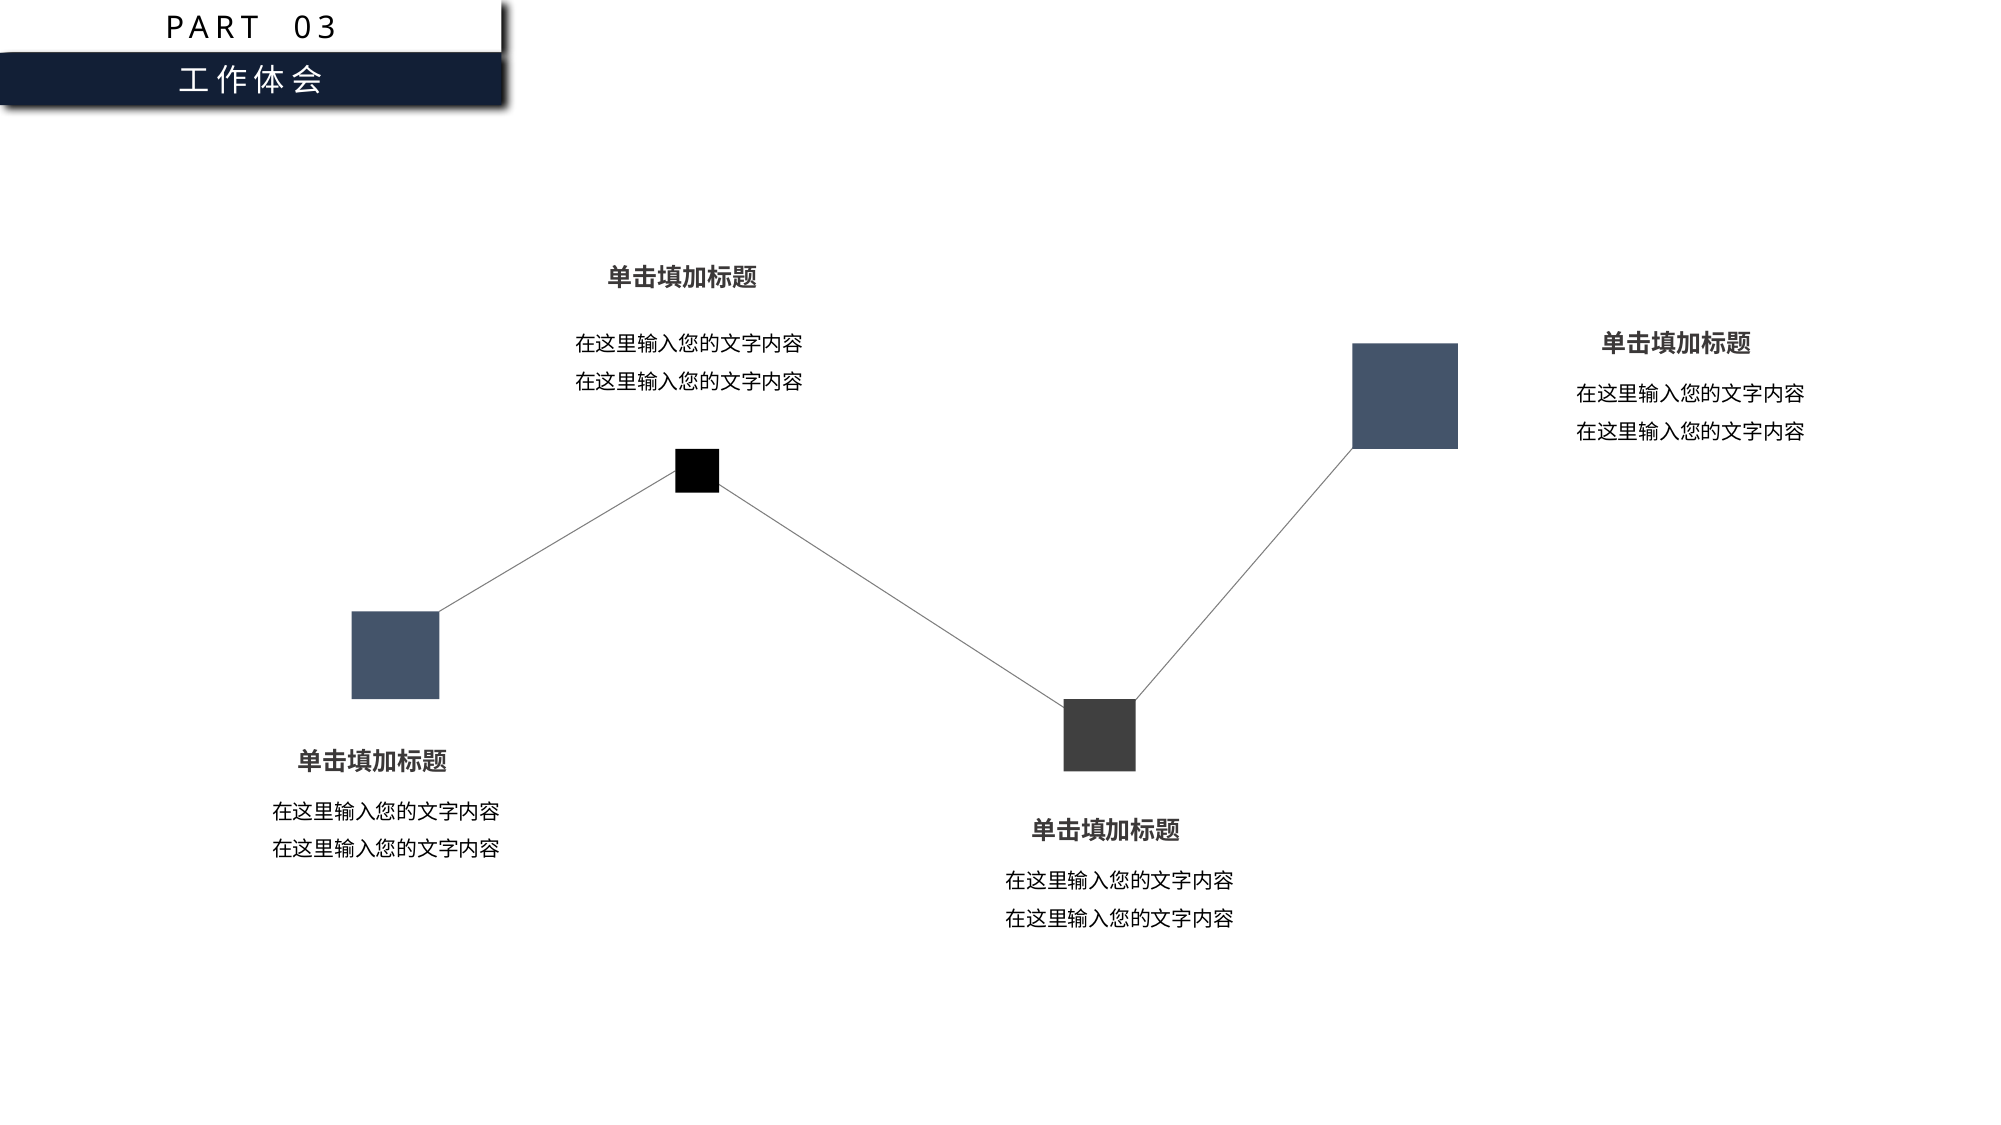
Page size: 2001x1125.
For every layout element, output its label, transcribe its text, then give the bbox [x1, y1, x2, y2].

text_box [439, 470, 676, 612]
text_box 在这里输入您的文字内容 在这里输入您的文字内容 [153, 791, 619, 869]
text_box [1124, 419, 1378, 714]
text_box [1351, 342, 1459, 450]
text_box 在这里输入您的文字内容 在这里输入您的文字内容 [887, 860, 1353, 938]
text_box 单击填加标题 [957, 808, 1255, 845]
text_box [711, 479, 1073, 714]
text_box 单击填加标题 [223, 739, 521, 776]
text_box 单击填加标题 [534, 255, 832, 292]
text_box [351, 610, 440, 700]
text_box [1063, 698, 1137, 772]
text_box 在这里输入您的文字内容 在这里输入您的文字内容 [1457, 373, 1924, 451]
text_box 在这里输入您的文字内容 在这里输入您的文字内容 [456, 323, 922, 401]
text_box 单击填加标题 [1528, 321, 1826, 358]
text_box [674, 448, 720, 494]
text_box PART 03 [0, 0, 502, 52]
text_box 工作体会 [0, 52, 502, 106]
